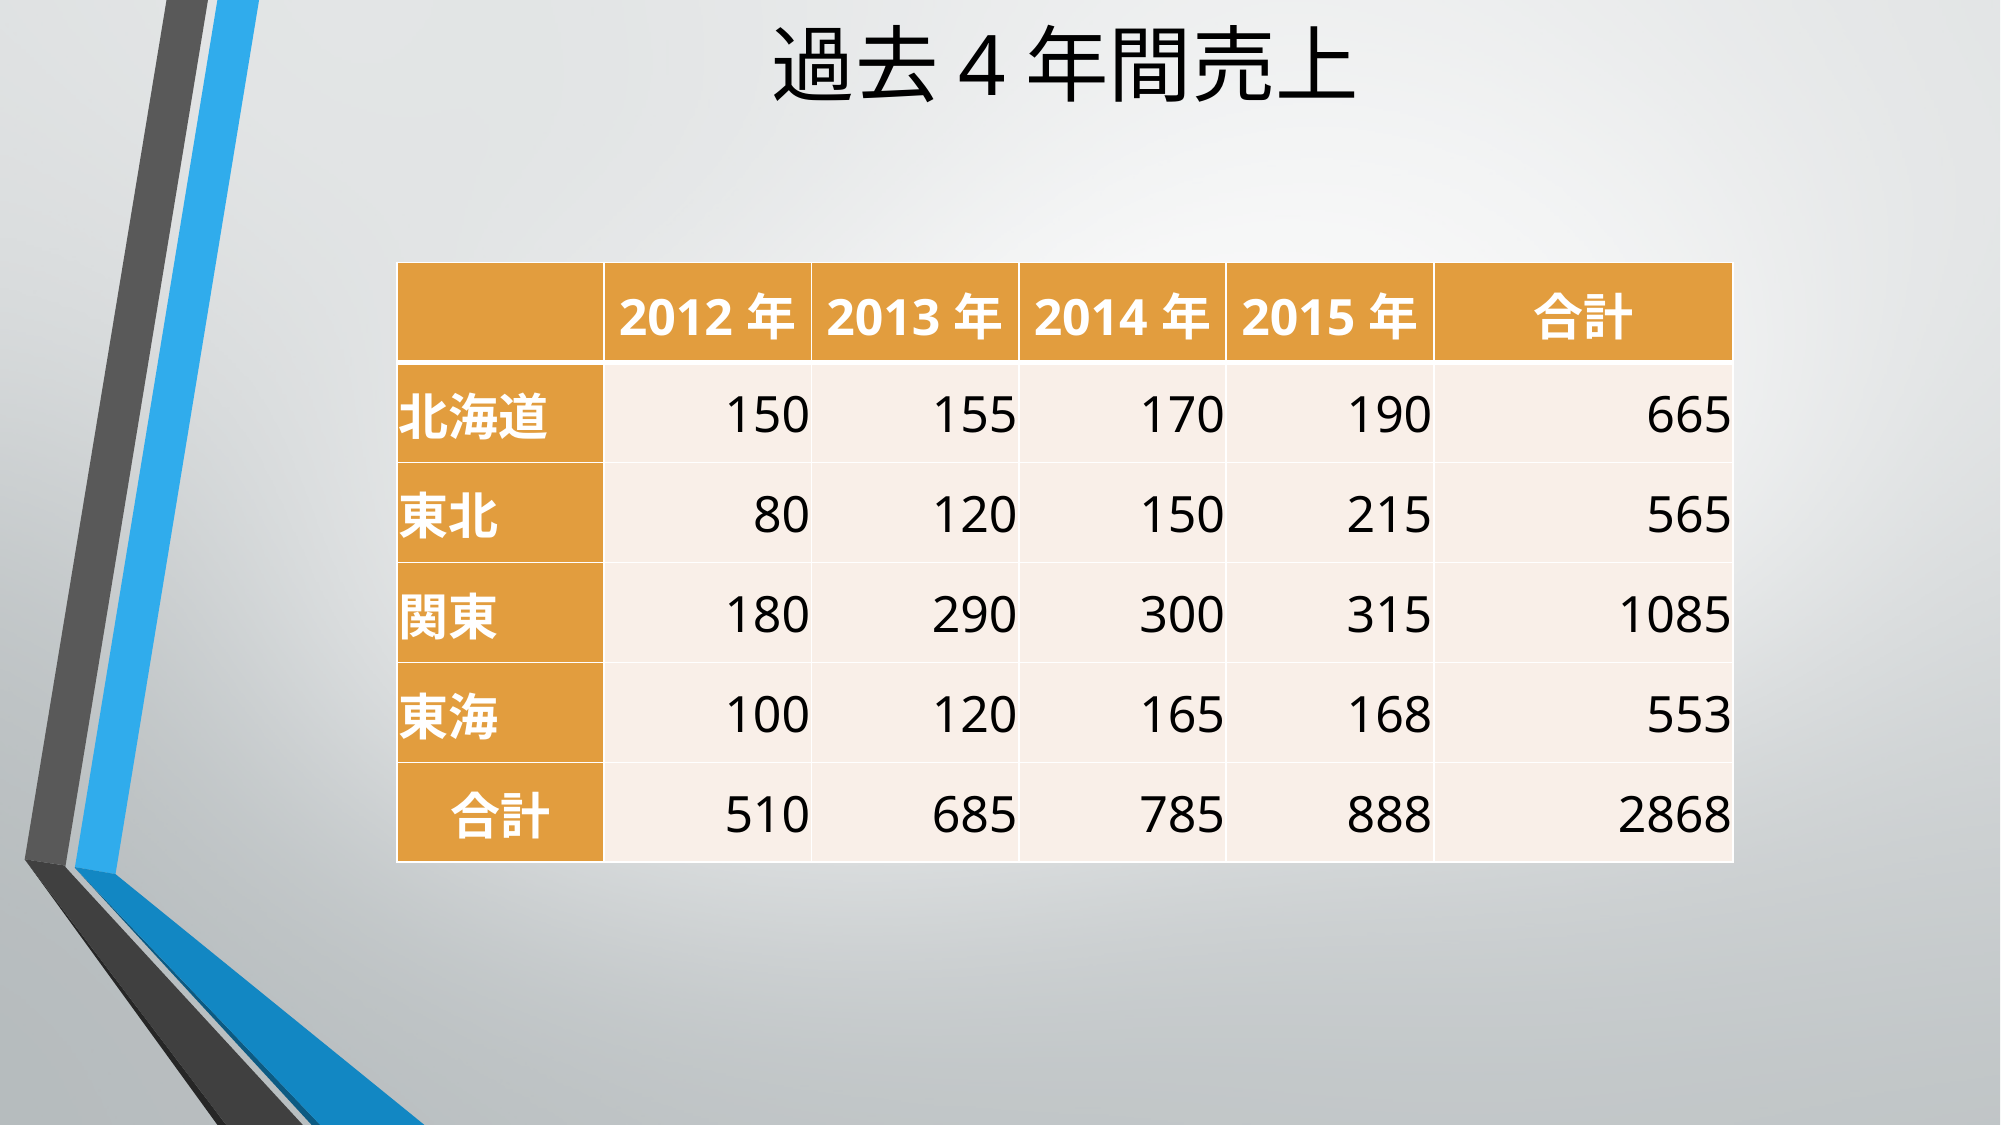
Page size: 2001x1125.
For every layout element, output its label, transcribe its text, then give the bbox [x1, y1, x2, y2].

table_cell 合計 [398, 763, 603, 861]
table_cell 168 [1227, 663, 1433, 762]
table_cell 170 [1020, 365, 1225, 462]
table_cell 150 [605, 365, 811, 462]
table_header 2013年 [812, 263, 1018, 360]
table_cell 80 [605, 463, 811, 562]
table_cell 120 [812, 463, 1018, 562]
table_cell 2868 [1435, 763, 1732, 861]
table_cell 120 [812, 663, 1018, 762]
table_cell 155 [812, 365, 1018, 462]
table_cell 北海道 [398, 365, 603, 462]
table_cell 315 [1227, 563, 1433, 662]
table_cell 665 [1435, 365, 1732, 462]
table_cell 150 [1020, 463, 1225, 562]
table_cell 190 [1227, 365, 1433, 462]
table_cell 東北 [398, 463, 603, 562]
table_cell 1085 [1435, 563, 1732, 662]
table_header 2015年 [1227, 263, 1433, 360]
table_cell 215 [1227, 463, 1433, 562]
table_cell 180 [605, 563, 811, 662]
table_cell 165 [1020, 663, 1225, 762]
table_header 合計 [1435, 263, 1732, 360]
table_cell 888 [1227, 763, 1433, 861]
table_cell 565 [1435, 463, 1732, 562]
table_header 2012年 [605, 263, 811, 360]
table_header [398, 263, 603, 360]
table_cell 300 [1020, 563, 1225, 662]
table_cell 510 [605, 763, 811, 861]
table_cell 290 [812, 563, 1018, 662]
table_cell 553 [1435, 663, 1732, 762]
table_header 2014年 [1020, 263, 1225, 360]
table_cell 関東 [398, 563, 603, 662]
table_cell 685 [812, 763, 1018, 861]
table_cell 100 [605, 663, 811, 762]
table_cell 東海 [398, 663, 603, 762]
table_cell 785 [1020, 763, 1225, 861]
title 過去4年間売上 [243, 0, 1887, 127]
